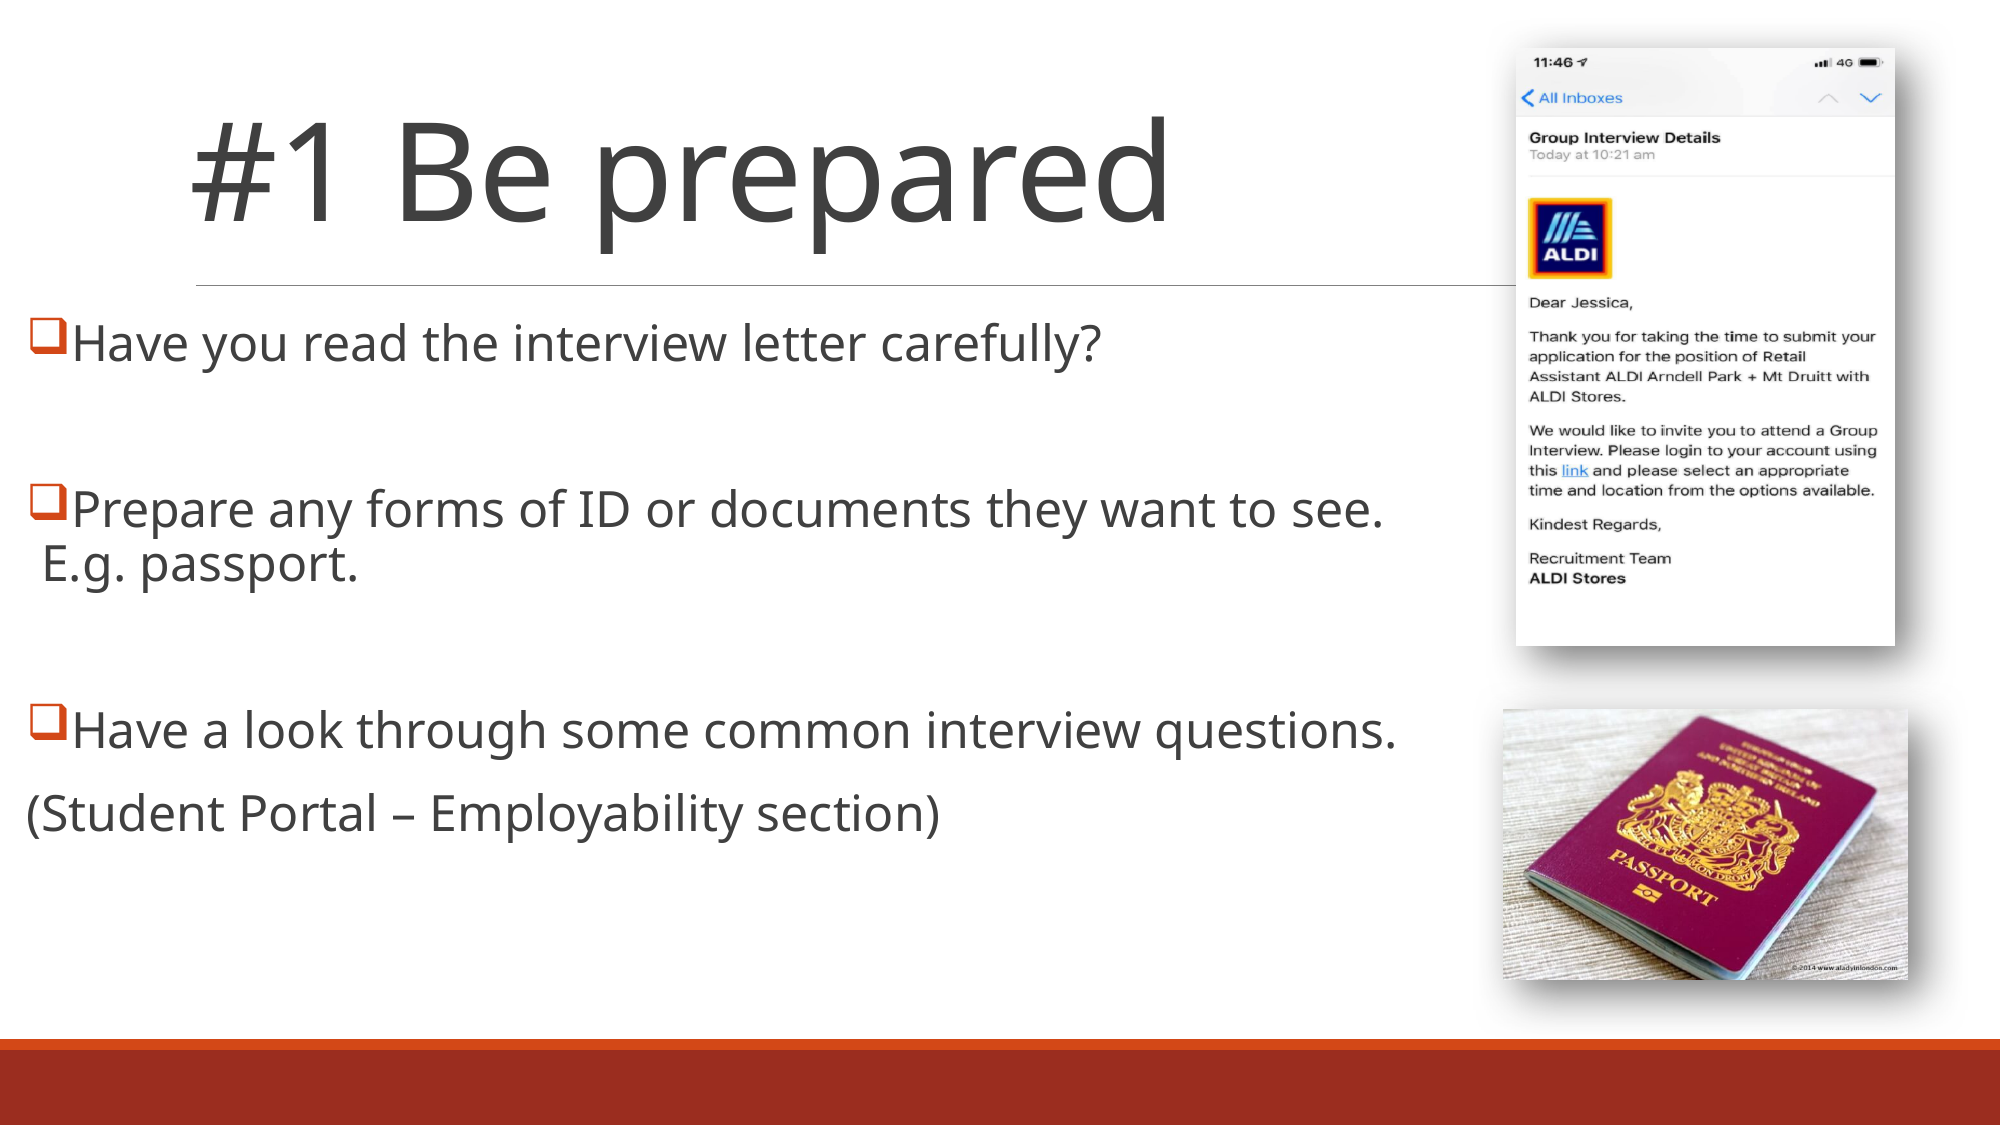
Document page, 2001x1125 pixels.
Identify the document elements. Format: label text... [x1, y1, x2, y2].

picture [1515, 47, 1896, 647]
title #1 Be prepared [174, 19, 1825, 258]
list Have you read the interview letter carefully? Prepare any forms of ID or documents they want to see. E.g. passport. Have a look through some common interview questions. (Student Portal – Employability section) [26, 310, 1452, 1070]
picture [1503, 709, 1909, 980]
